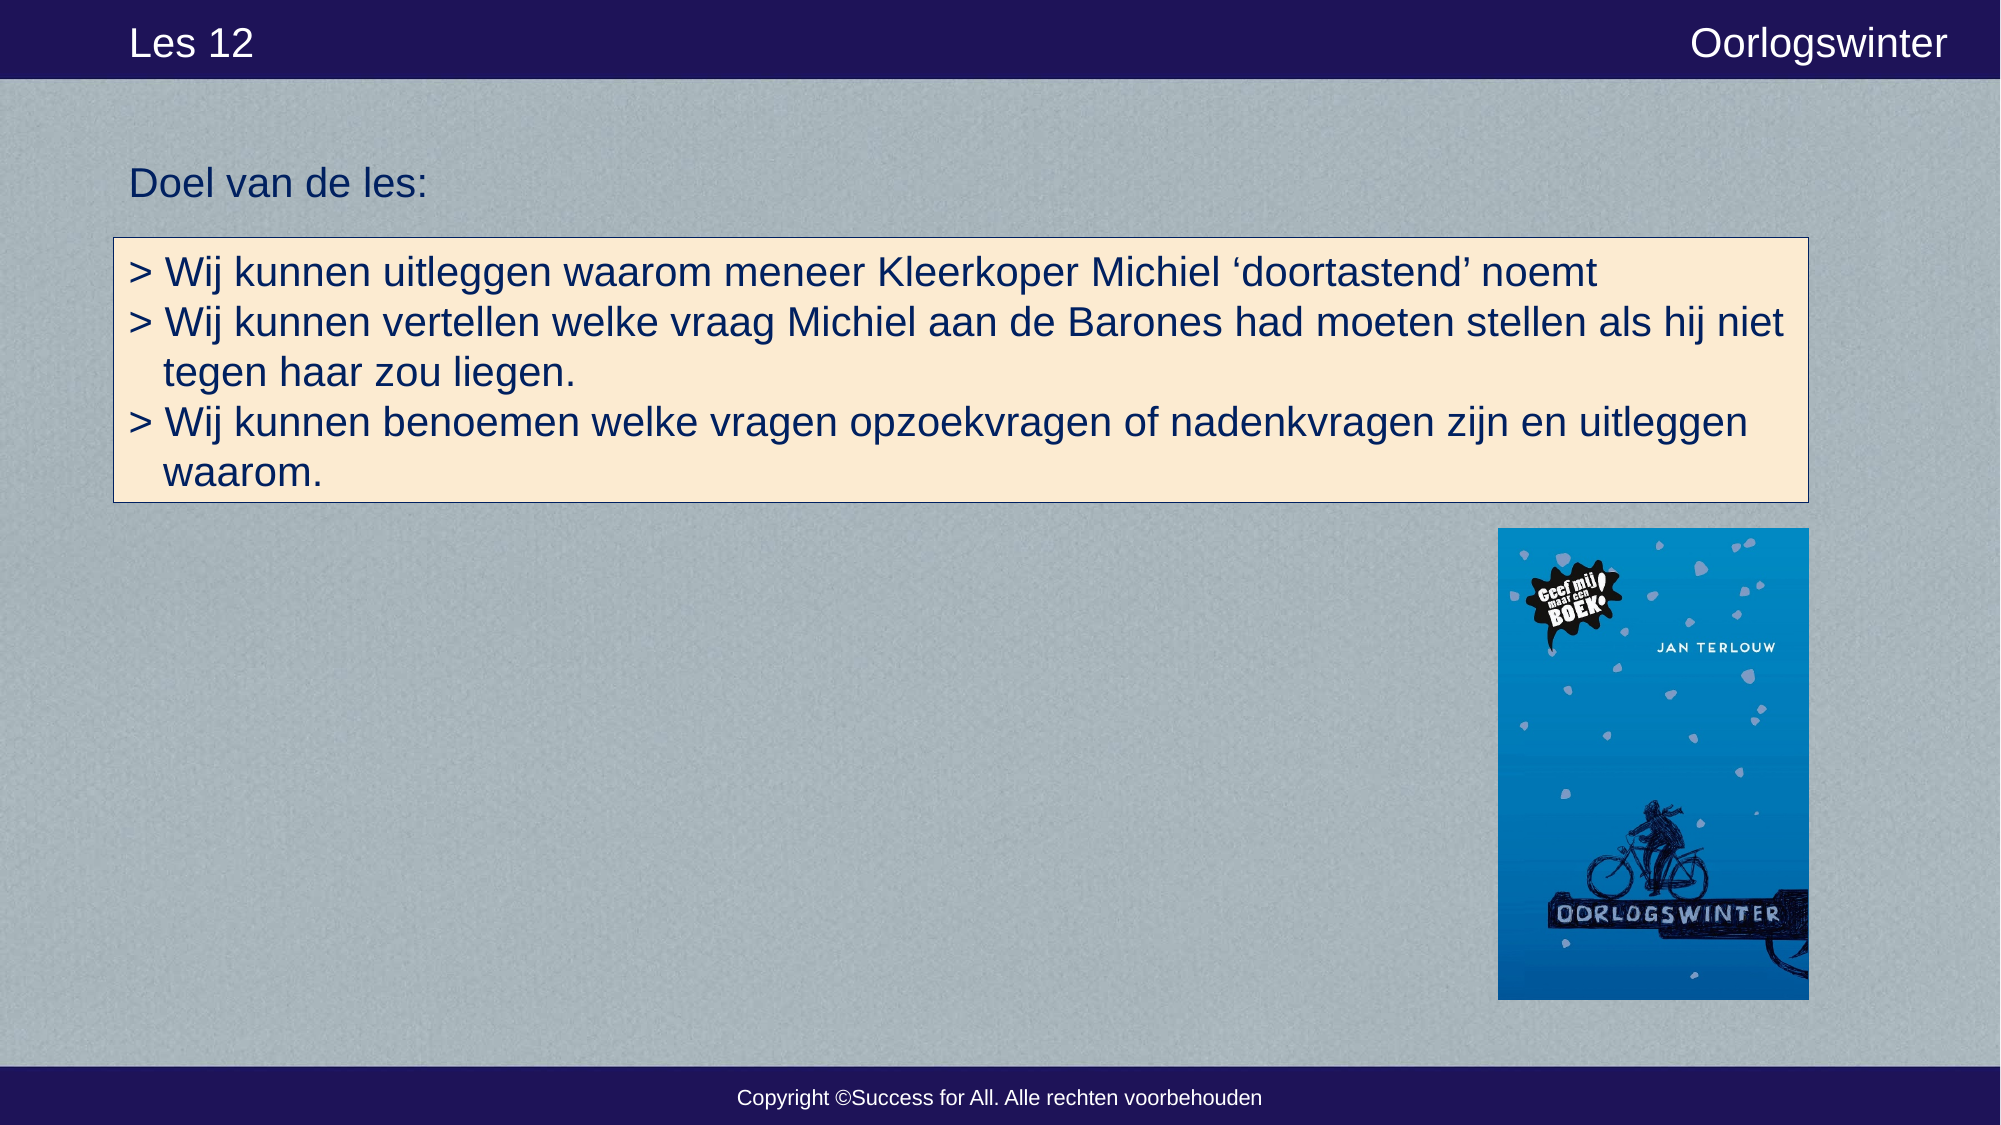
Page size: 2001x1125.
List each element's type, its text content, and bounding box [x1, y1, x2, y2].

text_box Les 12 [114, 8, 354, 73]
picture [0, 0, 2001, 1125]
text_box Oorlogswinter [786, 8, 1963, 73]
text_box Copyright ©Success for All. Alle rechten voorbehouden [0, 1076, 2000, 1125]
text_box Doel van de les: [113, 148, 1635, 214]
text_box > Wij kunnen uitleggen waarom meneer Kleerkoper Michiel ‘doortastend’ noemt > Wij kunnen vertellen welke vraag Michiel aan de Barones had moeten stellen als hij niet tegen haar zou liegen. > Wij kunnen benoemen welke vragen opzoekvragen of nadenkvragen zijn en uitleggen waarom. [113, 237, 1809, 503]
